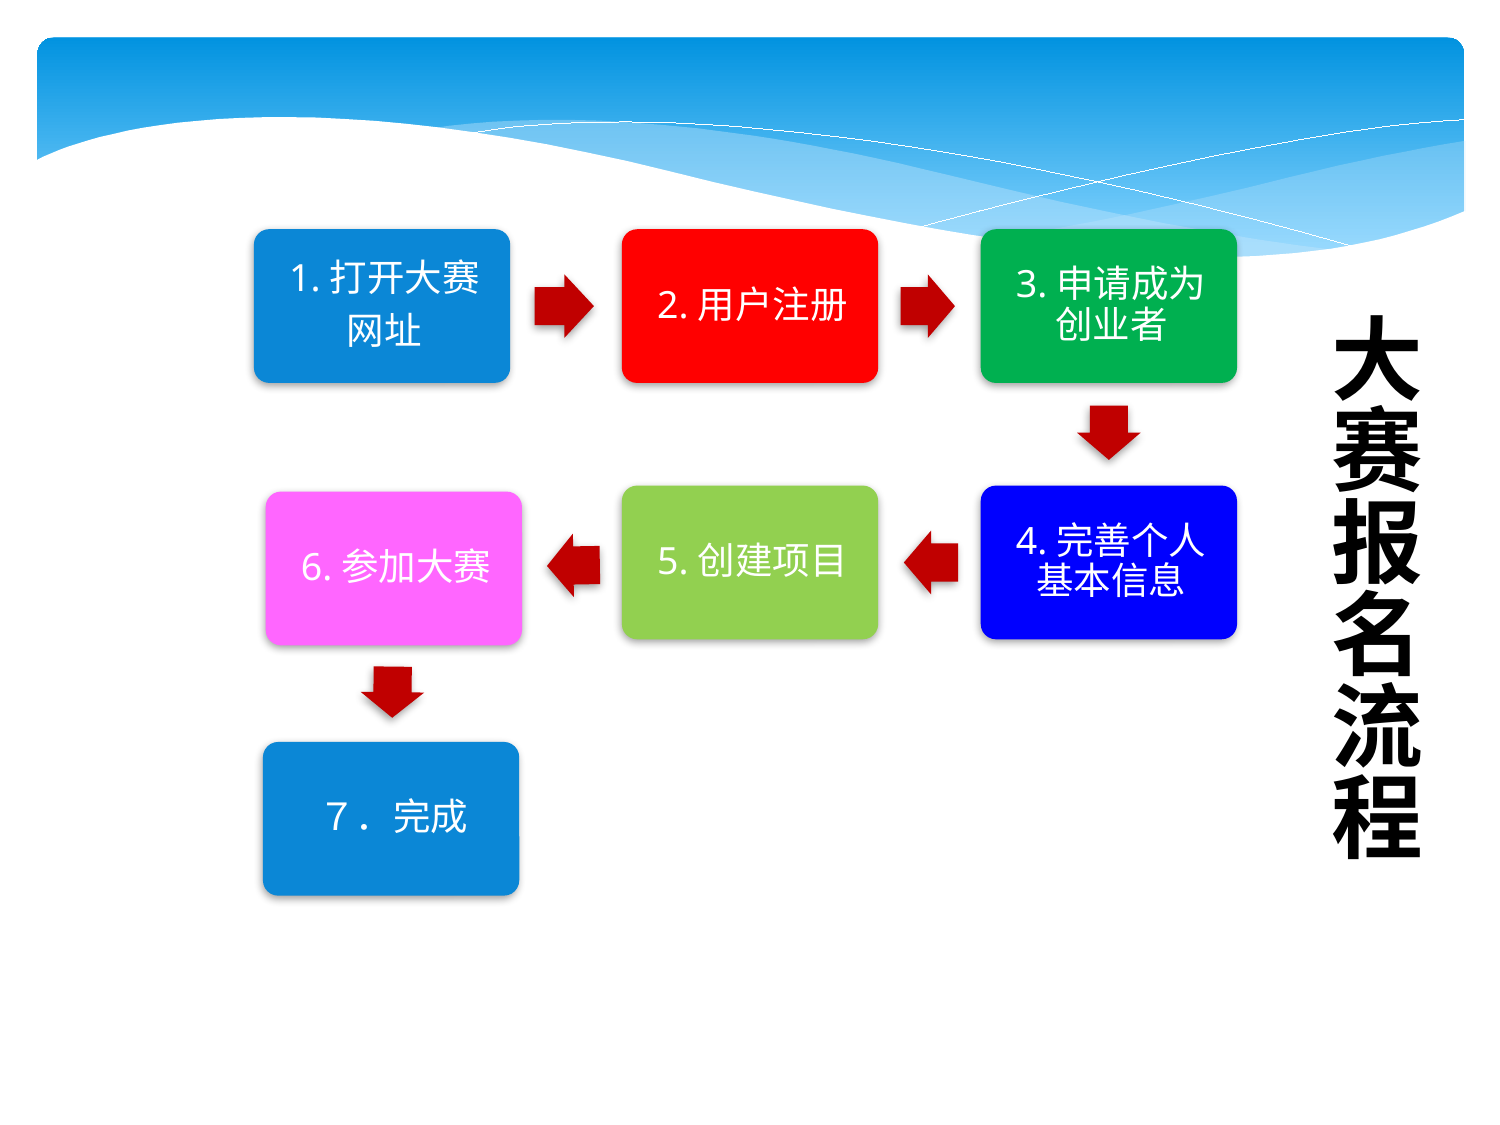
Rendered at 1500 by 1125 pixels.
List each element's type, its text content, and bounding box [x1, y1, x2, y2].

title 大赛报名流程 [1269, 219, 1478, 956]
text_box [249, 228, 1251, 897]
